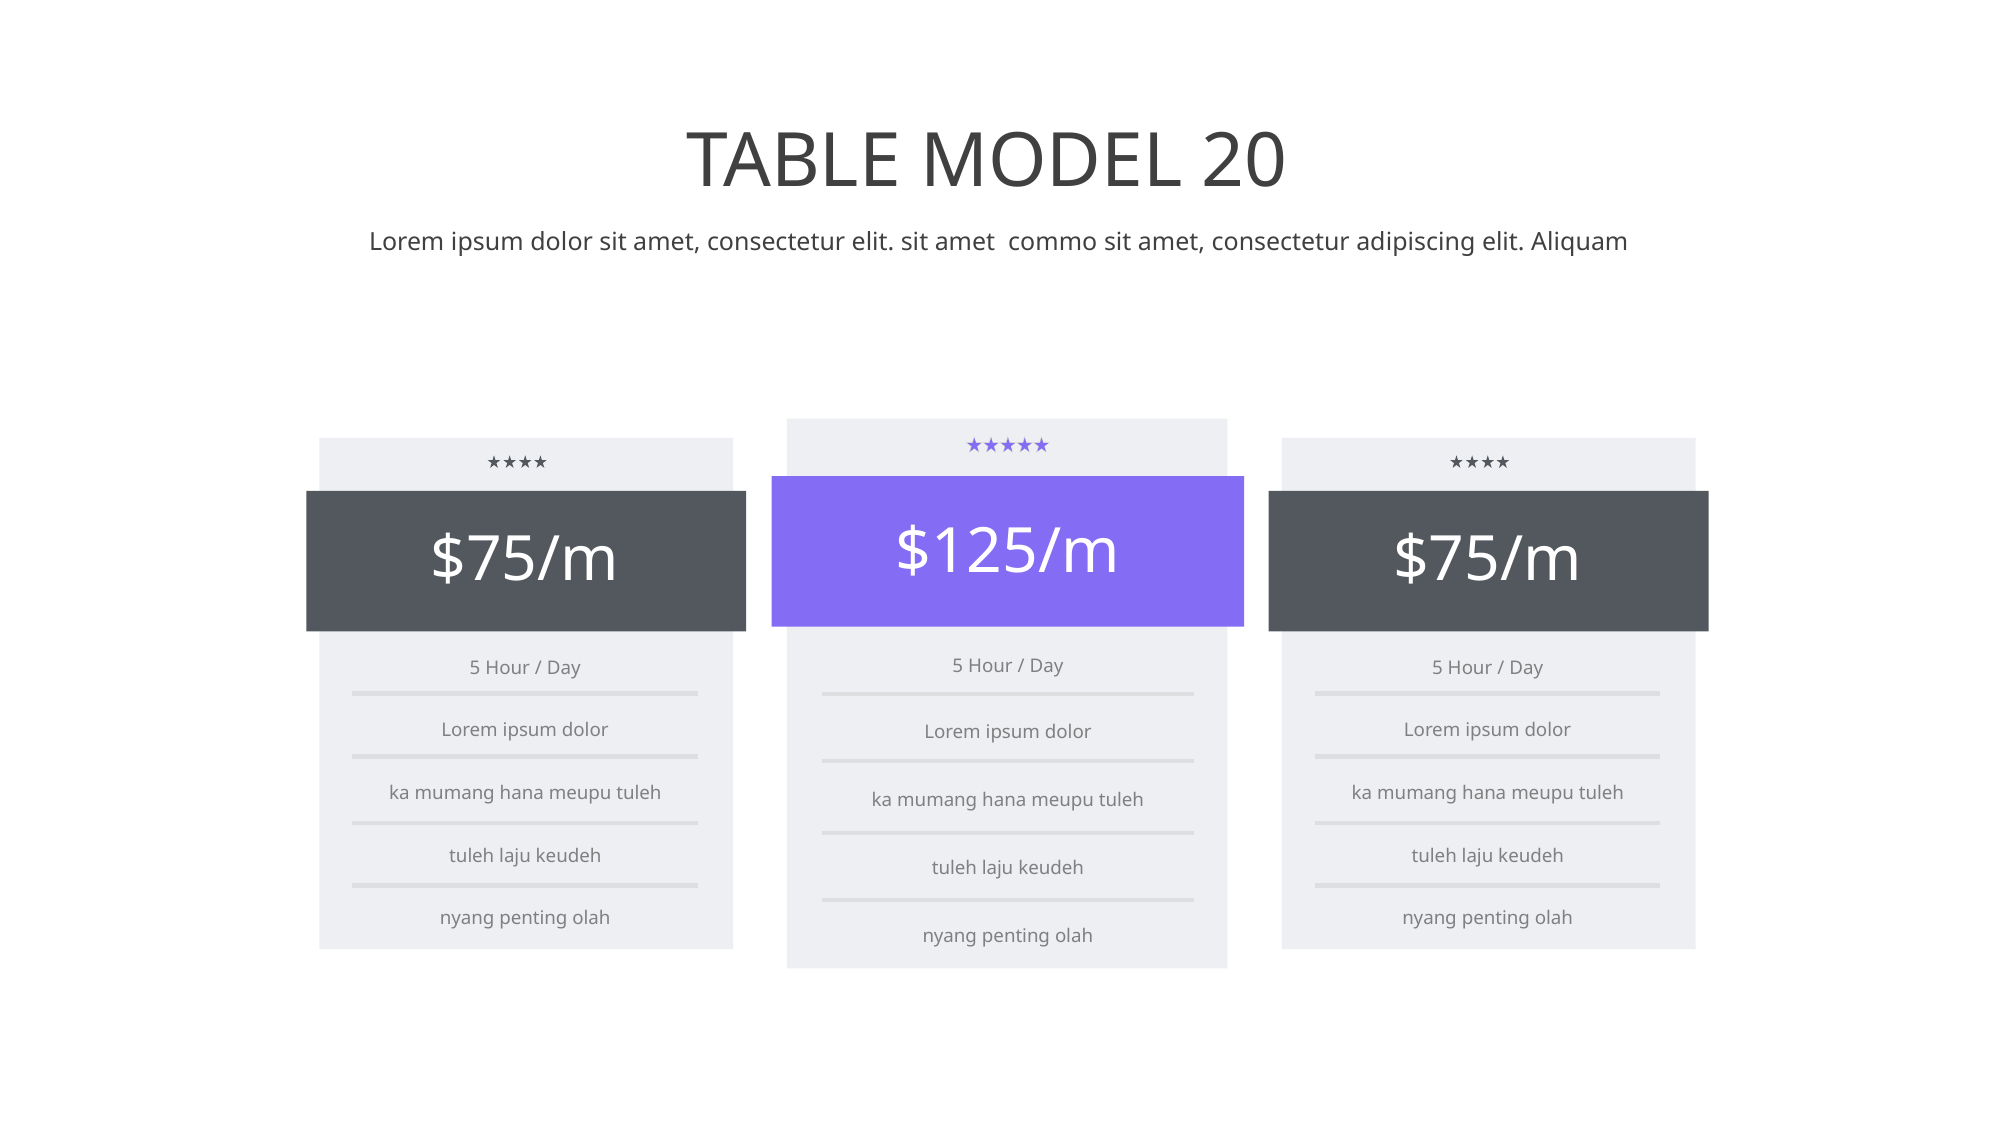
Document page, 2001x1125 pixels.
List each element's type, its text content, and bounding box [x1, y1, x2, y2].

text_box [786, 627, 1228, 969]
text_box [1268, 490, 1281, 632]
text_box $125/m [854, 485, 1161, 611]
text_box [1281, 437, 1696, 950]
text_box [319, 437, 734, 950]
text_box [1450, 455, 1510, 468]
text_box Lorem ipsum dolor sit amet, consectetur elit. sit amet commo sit amet, consectetur adipiscing elit. Aliquam [341, 202, 1659, 263]
text_box [771, 476, 1245, 627]
text_box tuleh laju keudeh [827, 841, 1188, 881]
text_box nyang penting olah [799, 909, 1216, 949]
text_box [1696, 490, 1709, 632]
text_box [487, 455, 547, 468]
text_box TABLE MODEL 20 [506, 66, 1469, 202]
text_box [734, 490, 747, 632]
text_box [967, 437, 1049, 452]
text_box ka mumang hana meupu tuleh [820, 774, 1195, 813]
text_box [306, 490, 319, 632]
text_box 5 Hour / Day [894, 640, 1121, 679]
text_box Lorem ipsum dolor [847, 706, 1168, 745]
text_box [786, 418, 1228, 476]
